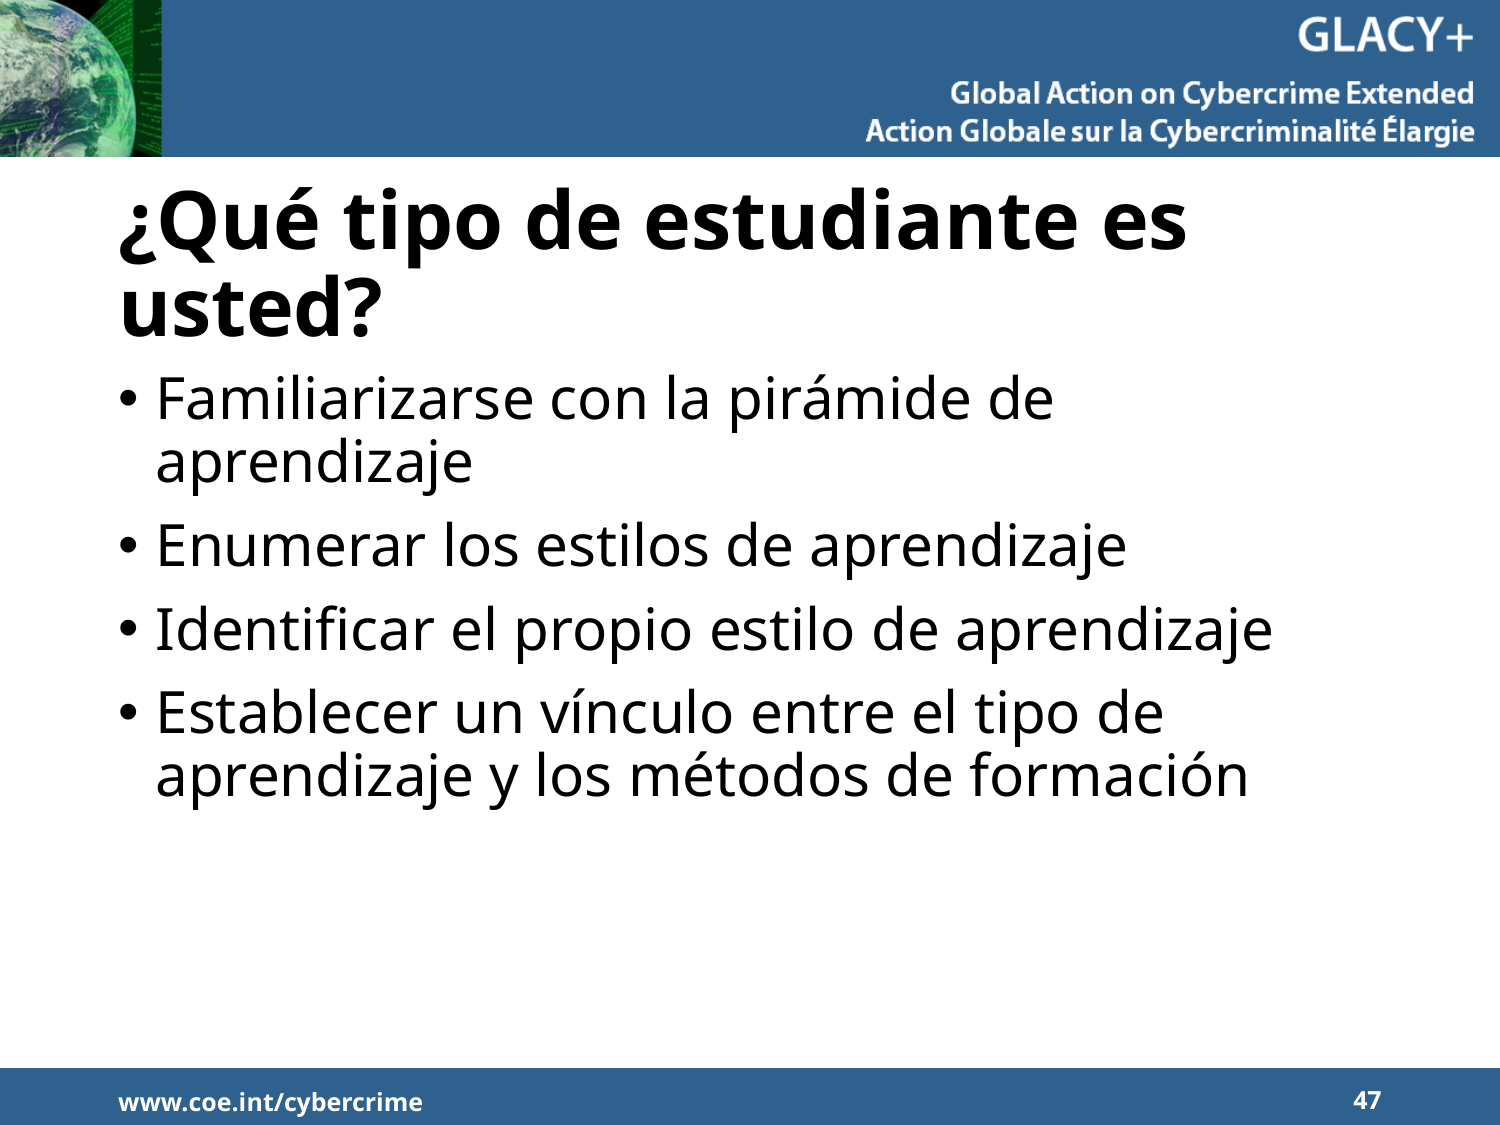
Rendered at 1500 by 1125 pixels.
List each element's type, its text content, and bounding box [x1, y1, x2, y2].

list Familiarizarse con la pirámide de aprendizaje Enumerar los estilos de aprendizaje Identificar el propio estilo de aprendizaje Establecer un vínculo entre el tipo de aprendizaje y los métodos de formación [103, 362, 1397, 1086]
slide_number 47 [1059, 1071, 1397, 1125]
slide_number www.coe.int/cybercrime [103, 1071, 491, 1125]
title ¿Qué tipo de estudiante es usted? [103, 171, 1397, 362]
picture [0, 0, 1500, 157]
